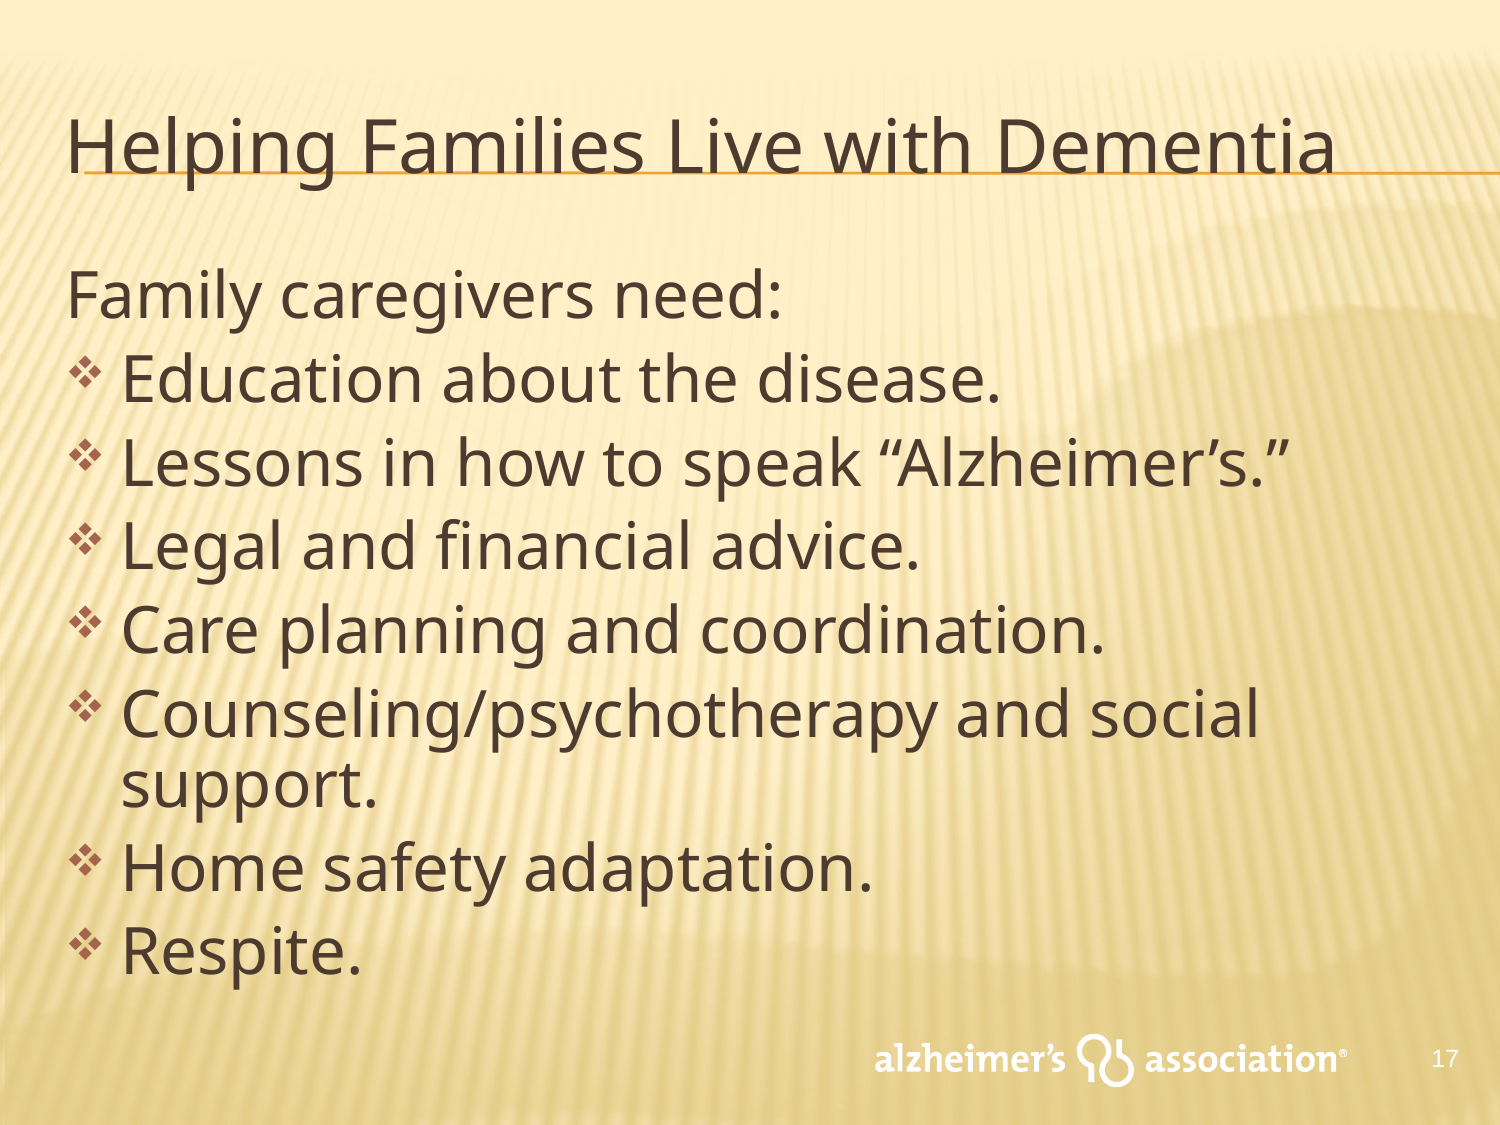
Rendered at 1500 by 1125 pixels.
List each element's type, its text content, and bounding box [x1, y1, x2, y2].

list Family caregivers need: Education about the disease. Lessons in how to speak “Alzheimer’s.” Legal and financial advice. Care planning and coordination. Counseling/psychotherapy and social support. Home safety adaptation. Respite. [49, 254, 1476, 998]
title Helping Families Live with Dementia [50, 75, 1475, 213]
slide_number 17 [1350, 1034, 1475, 1084]
